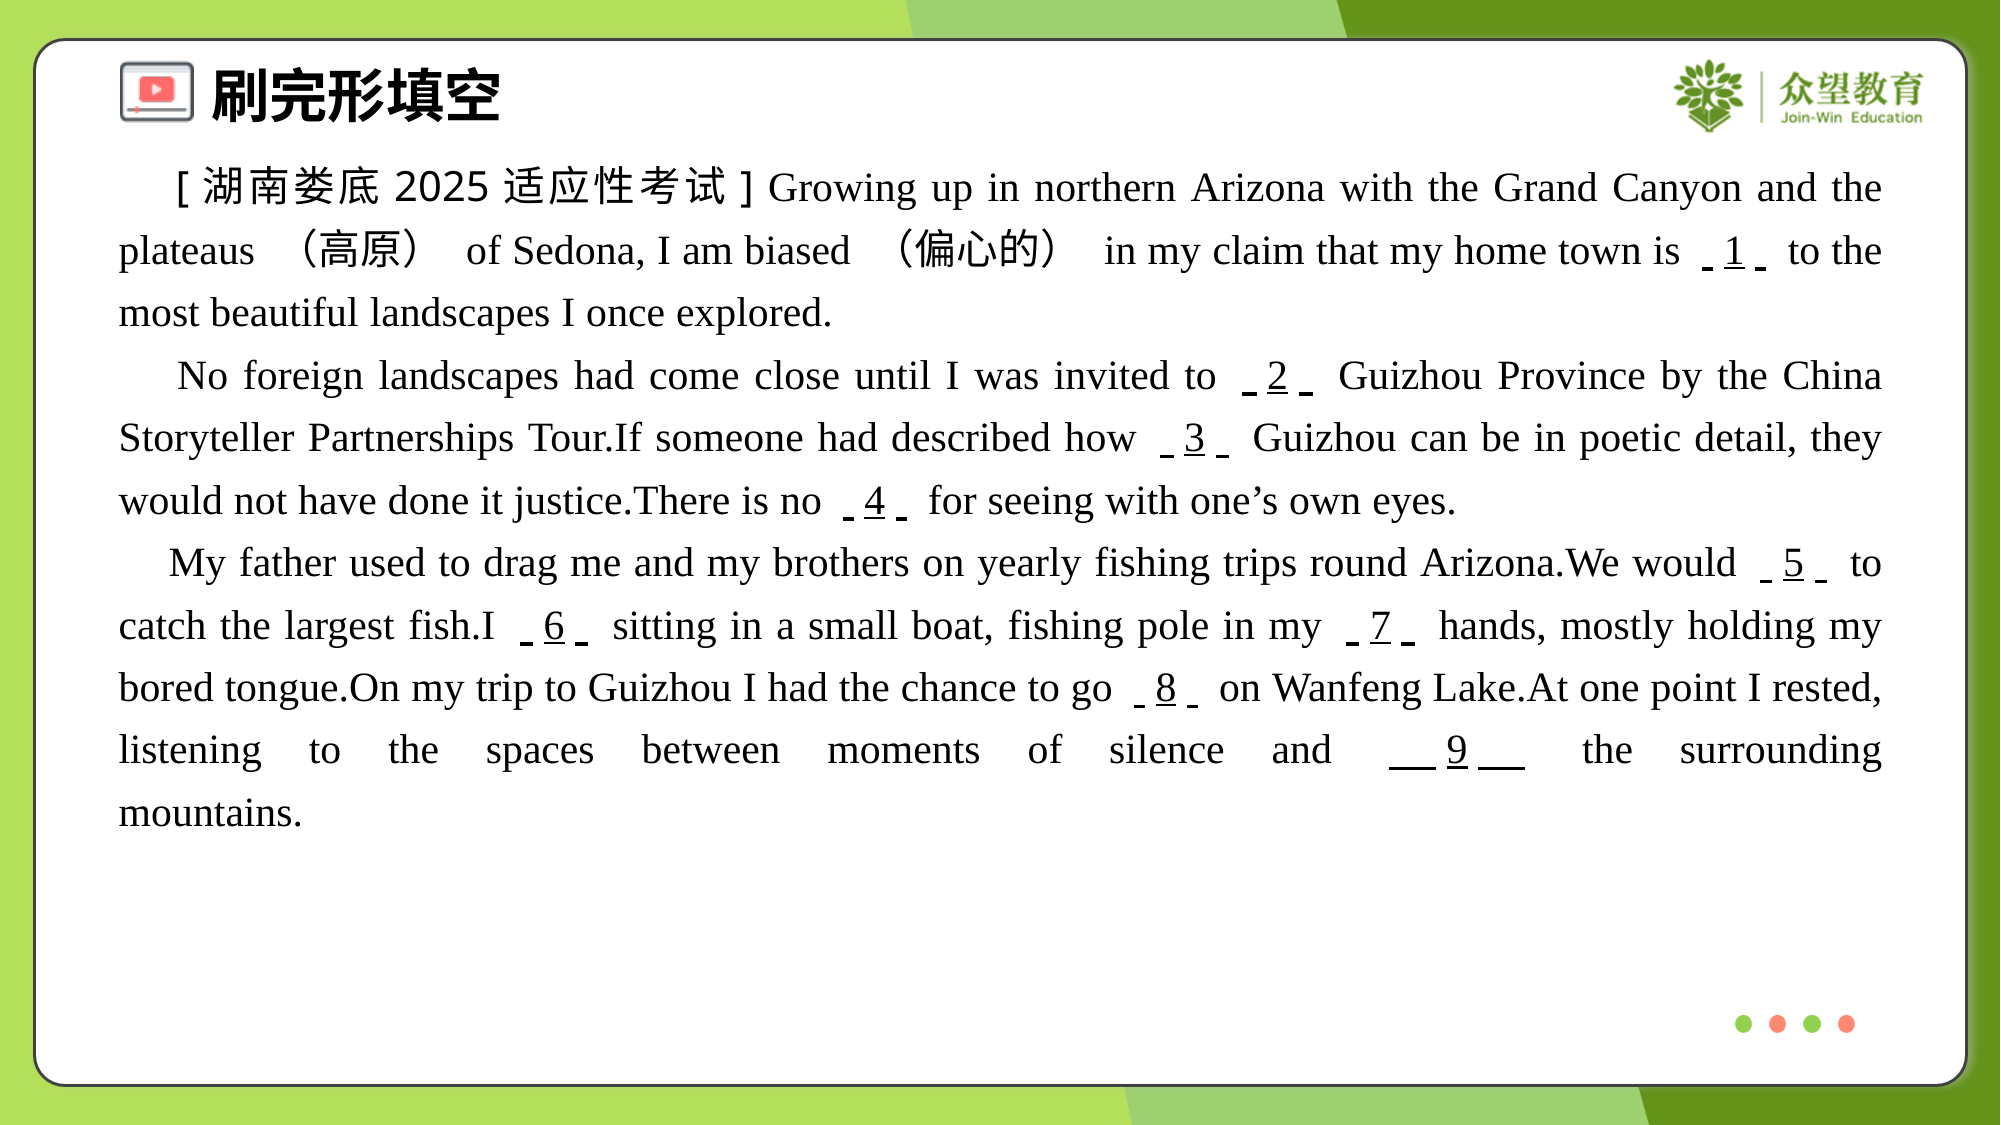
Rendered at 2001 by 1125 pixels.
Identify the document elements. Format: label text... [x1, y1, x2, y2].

picture [0, 0, 2000, 1125]
text_box [湖南娄底2025适应性考试] Growing up in northern Arizona with the Grand Canyon and the plateaus （高原） of Sedona, I am biased （偏心的） in my claim that my home town is . .1. . to the most beautiful landscapes I once explored. No foreign landscapes had come close until I was invited to . .2. . Guizhou Province by the China Storyteller Partnerships Tour.If someone had described how . .3. . Guizhou can be in poetic detail, they would not have done it justice.There is no . .4. . for seeing with one’s own eyes. My father used to drag me and my brothers on yearly fishing trips round Arizona.We would . .5. . to catch the largest fish.I . .6. . sitting in a small boat, fishing pole in my . .7. . hands, mostly holding my bored tongue.On my trip to Guizhou I had the chance to go . .8. . on Wanfeng Lake.At one point I rested, listening to the spaces between moments of silence and . .9. . the surrounding mountains.#3 [118, 147, 1883, 829]
